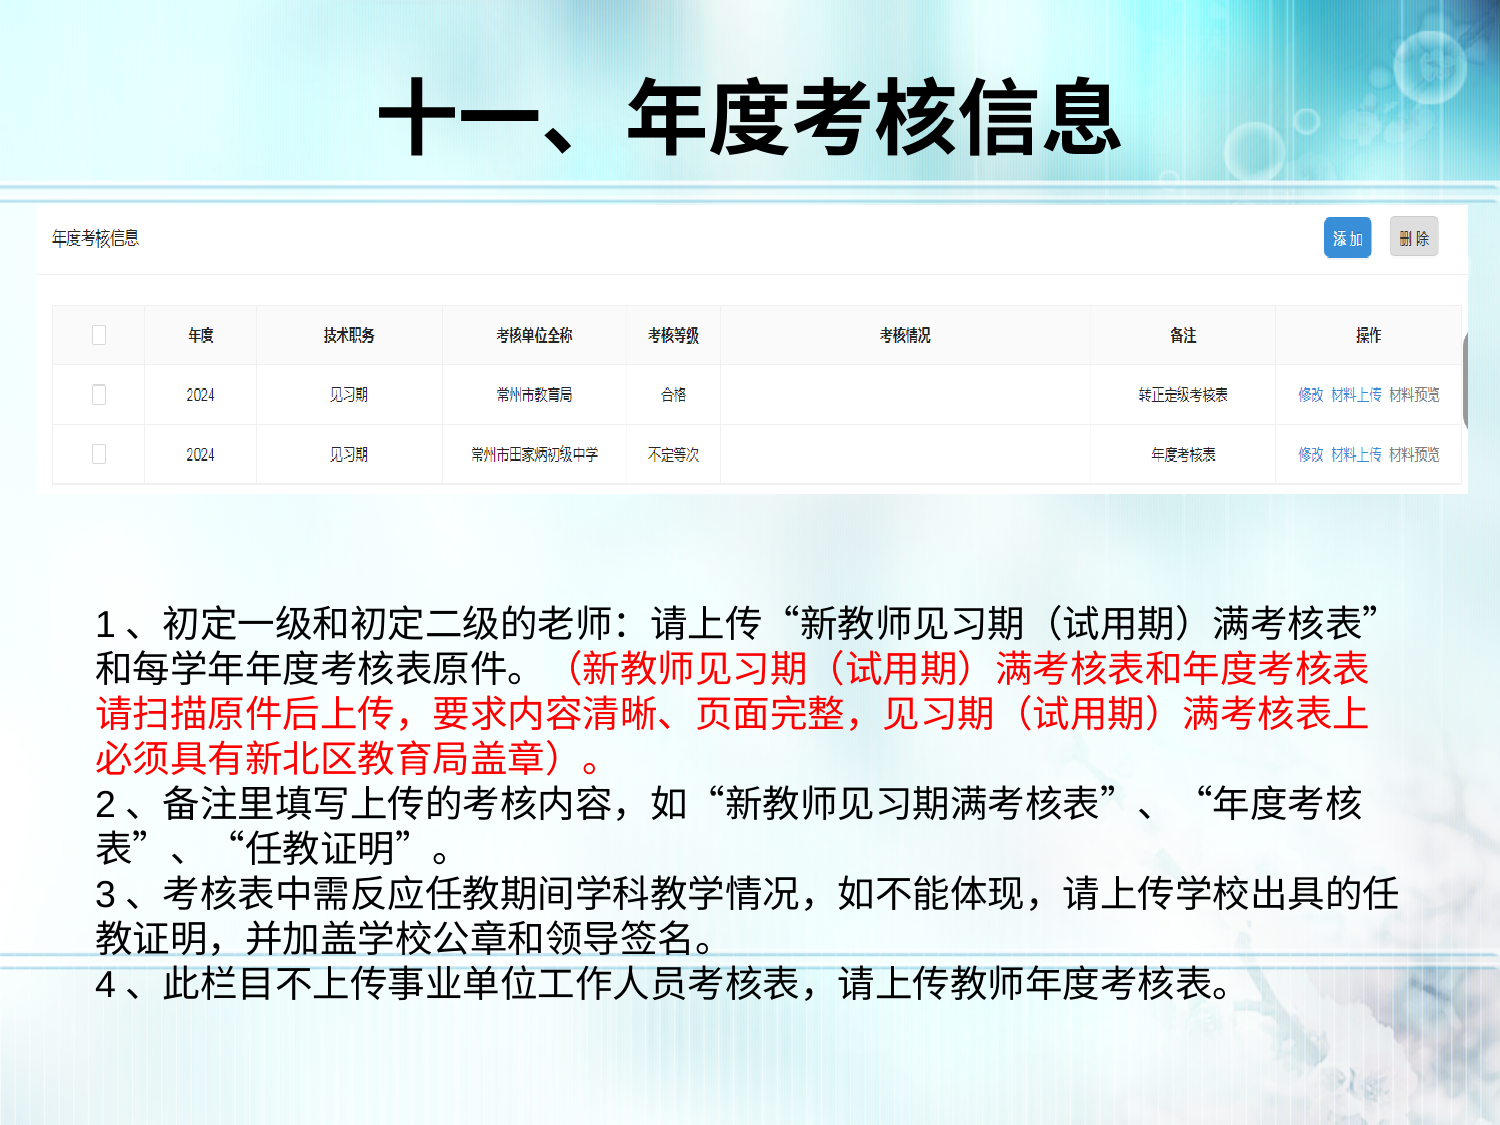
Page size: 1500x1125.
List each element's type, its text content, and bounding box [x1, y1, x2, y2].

picture [0, 0, 1500, 1125]
title 十一、年度考核信息 [74, 45, 1426, 185]
text_box 1、初定一级和初定二级的老师：请上传“新教师见习期（试用期）满考核表”和每学年年度考核表原件。（新教师见习期（试用期）满考核表和年度考核表请扫描原件后上传，要求内容清晰、页面完整，见习期（试用期）满考核表上必须具有新北区教育局盖章）。 2、备注里填写上传的考核内容，如“新教师见习期满考核表”、“年度考核表”、“任教证明”。 3、考核表中需反应任教期间学科教学情况，如不能体现，请上传学校出具的任教证明，并加盖学校公章和领导签名。 4、此栏目不上传事业单位工作人员考核表，请上传教师年度考核表。 [80, 592, 1420, 1013]
